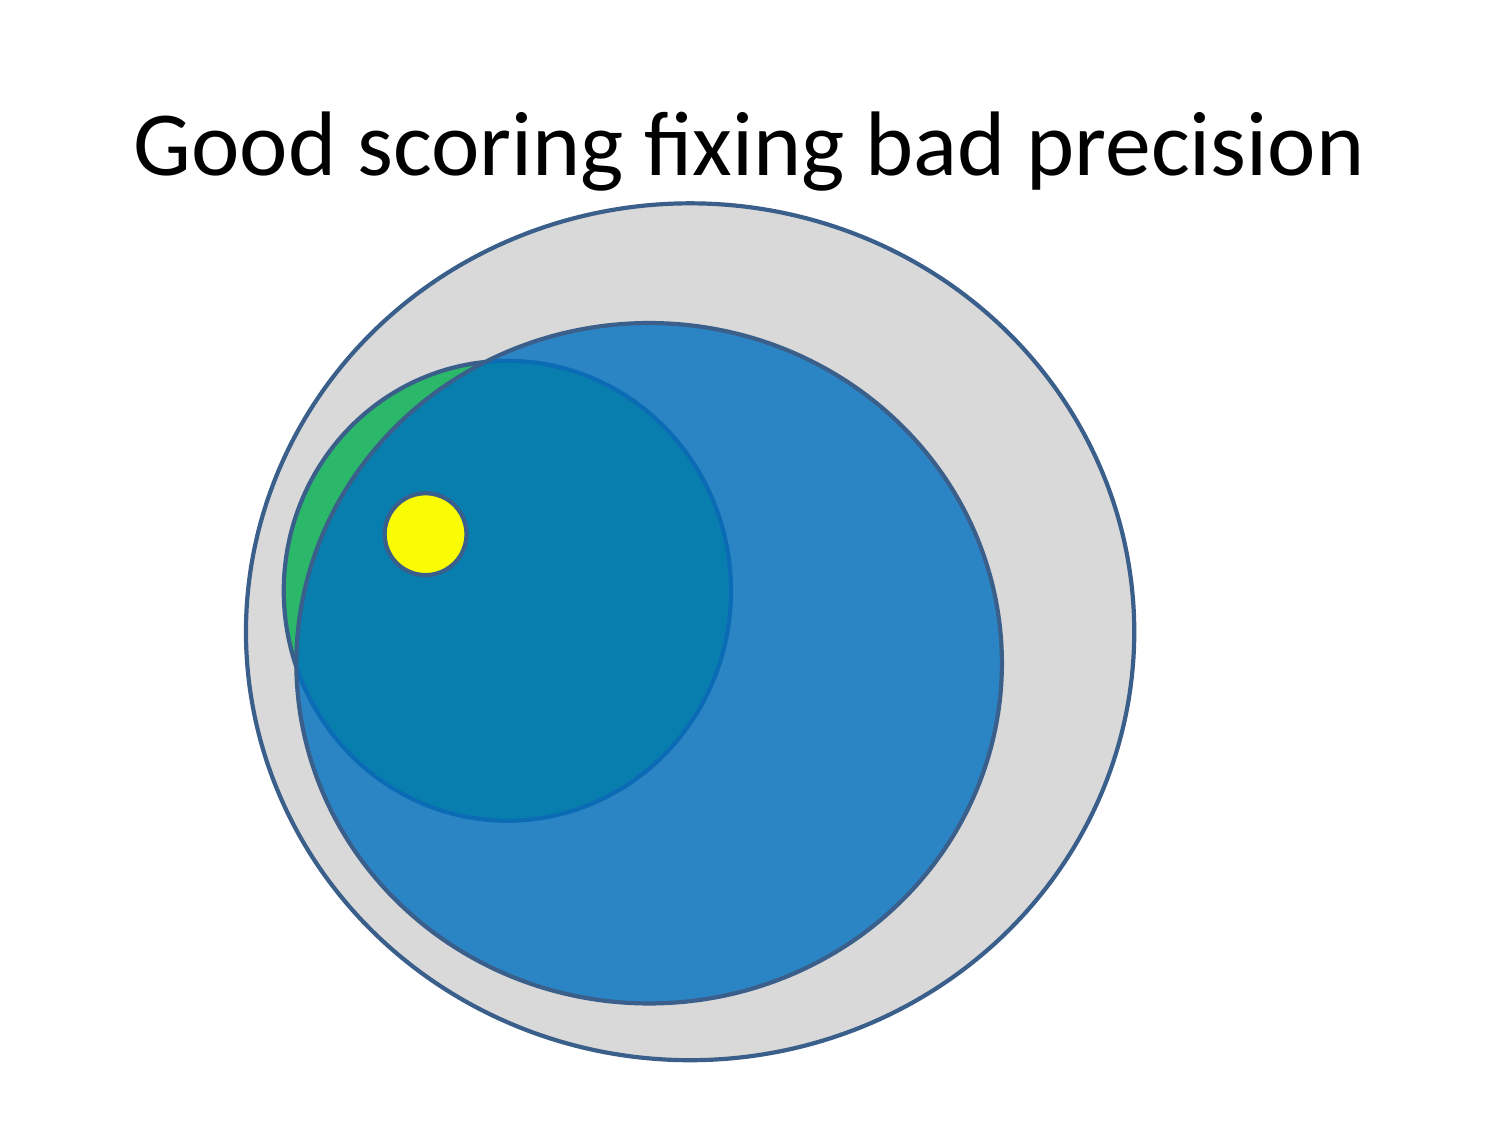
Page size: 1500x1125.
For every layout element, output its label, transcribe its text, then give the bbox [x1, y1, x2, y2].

text_box [294, 320, 1005, 1006]
text_box [243, 201, 1137, 1063]
text_box [382, 491, 469, 578]
title Good scoring fixing bad precision [75, 45, 1425, 233]
text_box [281, 360, 482, 667]
